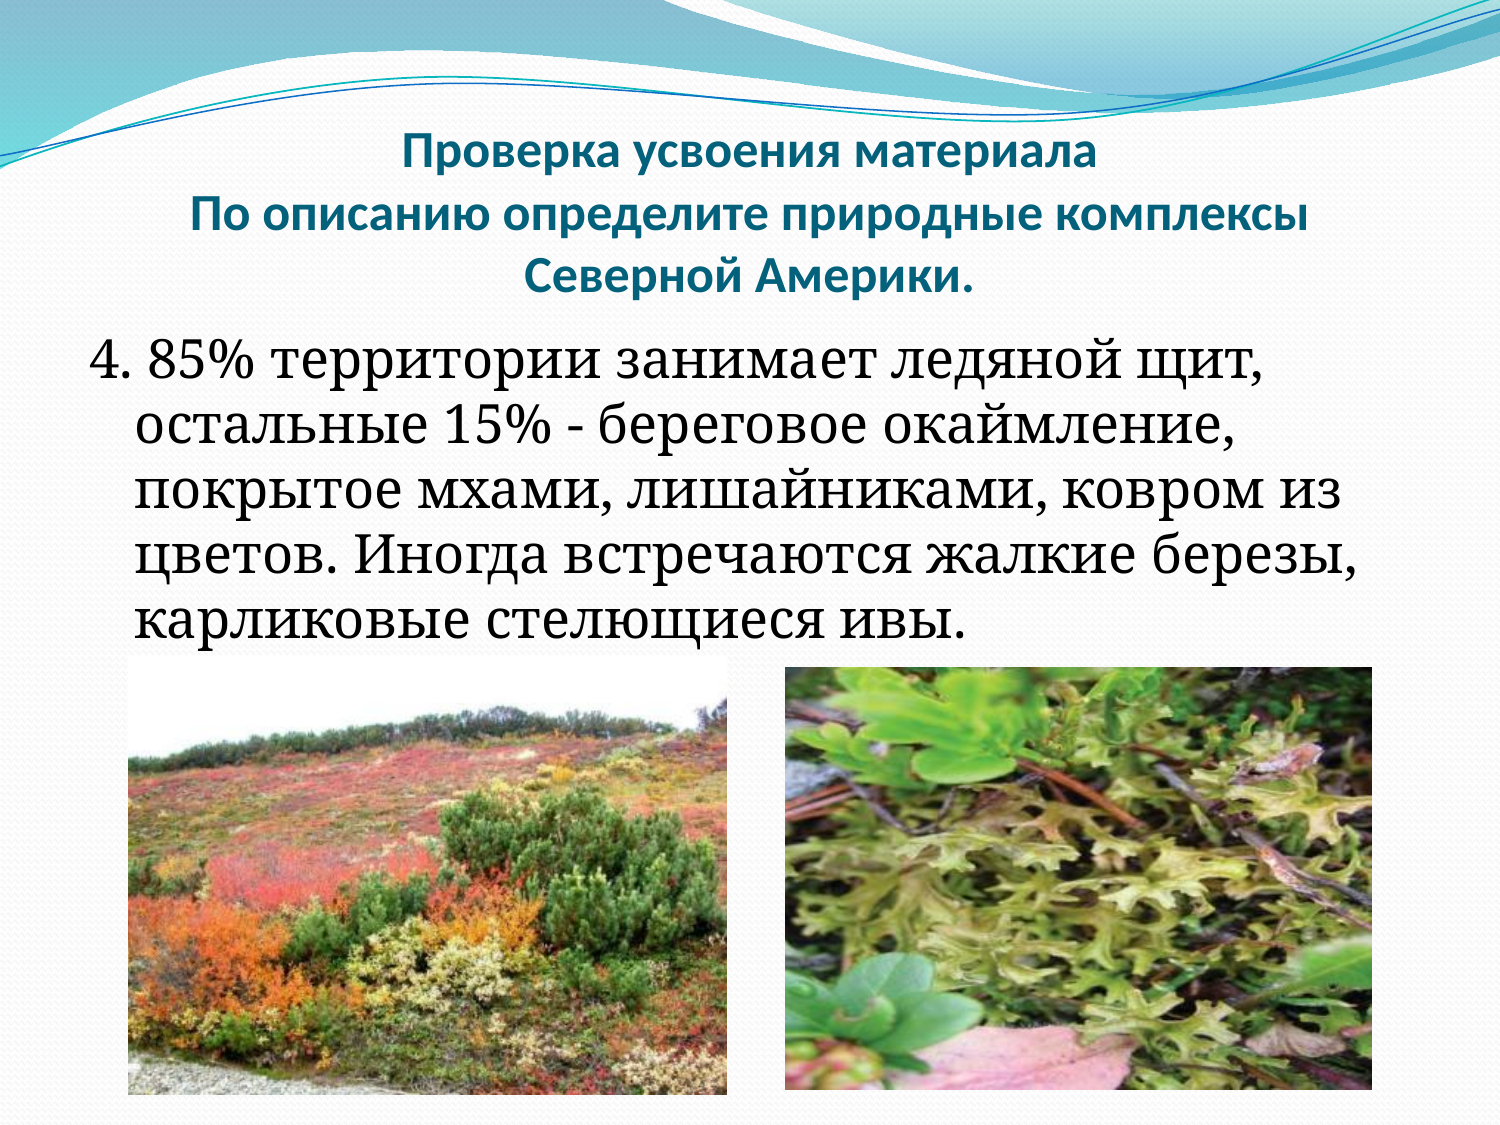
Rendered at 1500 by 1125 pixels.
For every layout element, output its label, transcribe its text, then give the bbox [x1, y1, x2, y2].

title Проверка усвоения материала По описанию определите природные комплексы Северной Америки. [75, 115, 1425, 303]
picture [784, 667, 1372, 1091]
picture [128, 656, 727, 1095]
list 4. 85% территории занимает ледяной щит, остальные 15% - береговое окаймление, покрытое мхами, лишайниками, ковром из цветов. Иногда встречаются жалкие березы, карликовые стелющиеся ивы. [75, 317, 1425, 1038]
